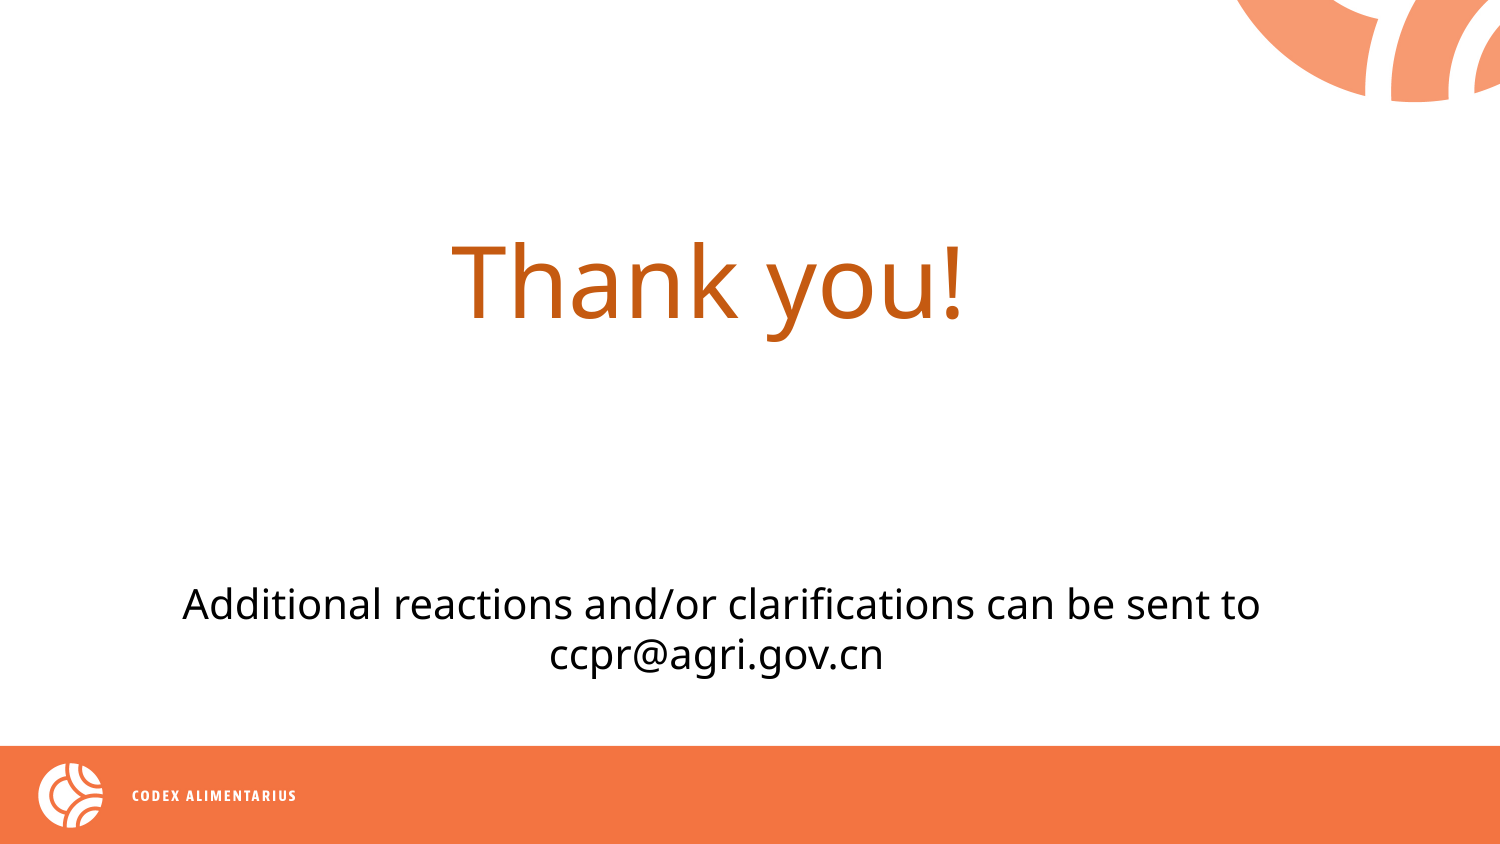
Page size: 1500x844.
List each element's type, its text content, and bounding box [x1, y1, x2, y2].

picture [0, 0, 1500, 844]
text_box Thank you! Additional reactions and/or clarifications can be sent to ccpr@agri.gov.cn [116, 210, 1328, 806]
